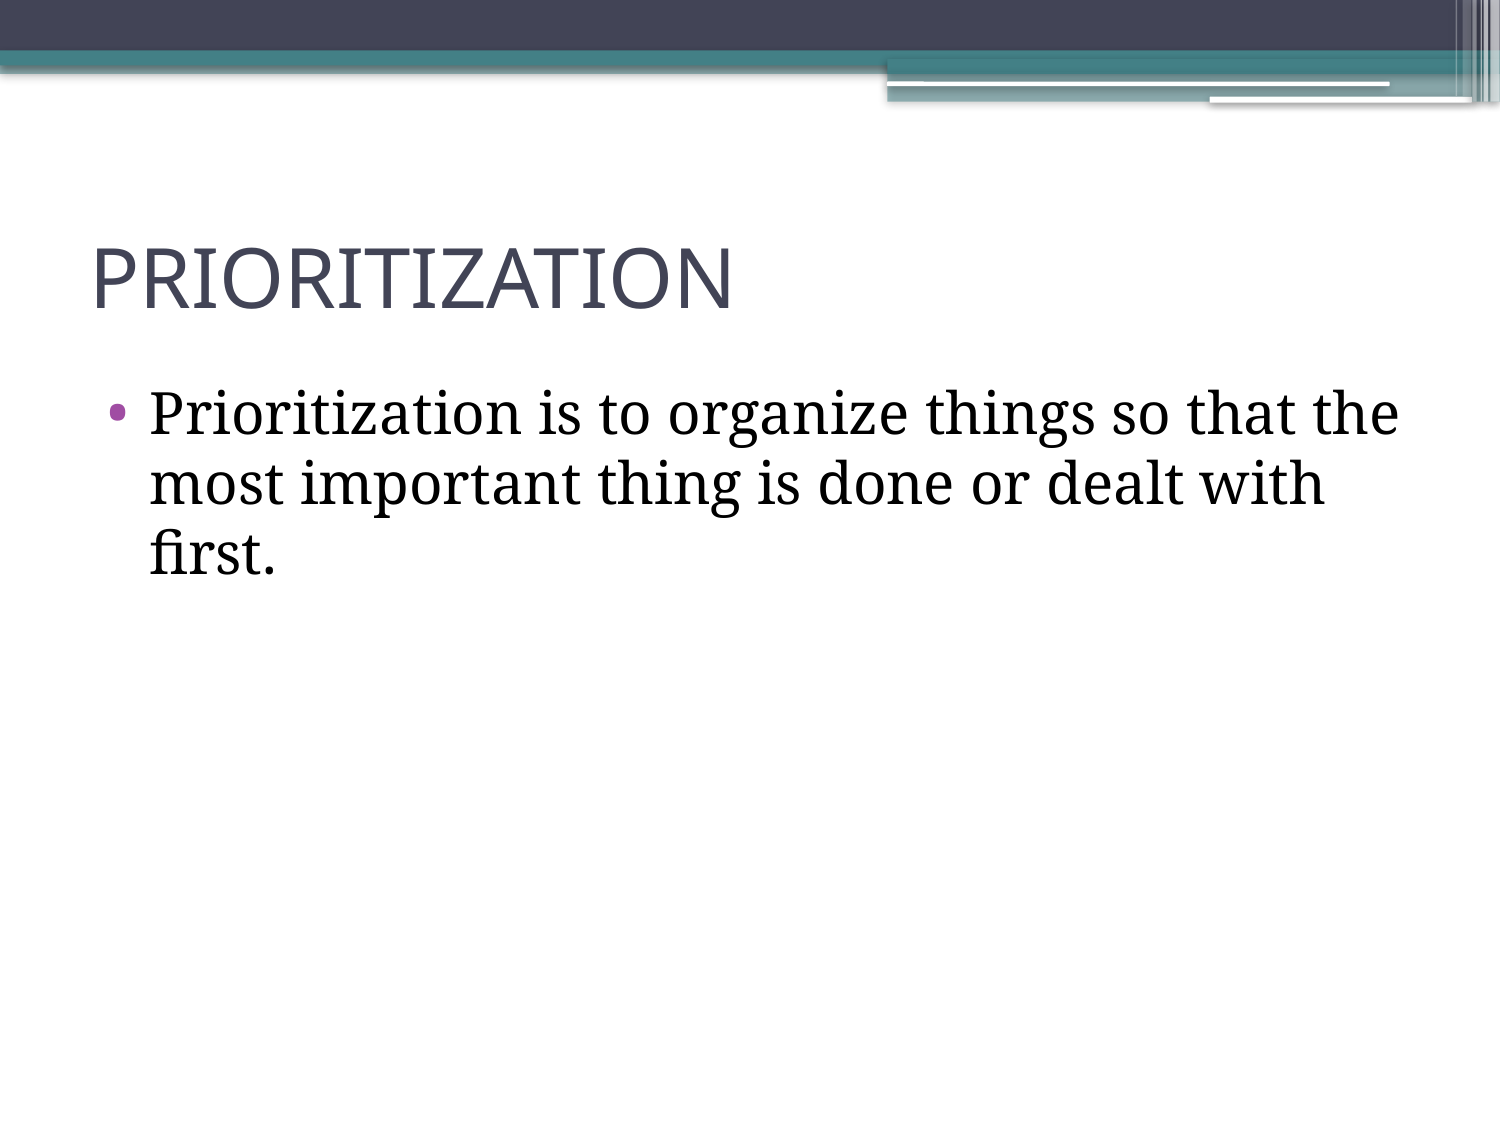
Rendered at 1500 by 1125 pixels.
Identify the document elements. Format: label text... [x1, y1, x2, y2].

list Prioritization is to organize things so that the most important thing is done or dealt with first. [75, 368, 1425, 1079]
title PRIORITIZATION [75, 187, 1425, 363]
